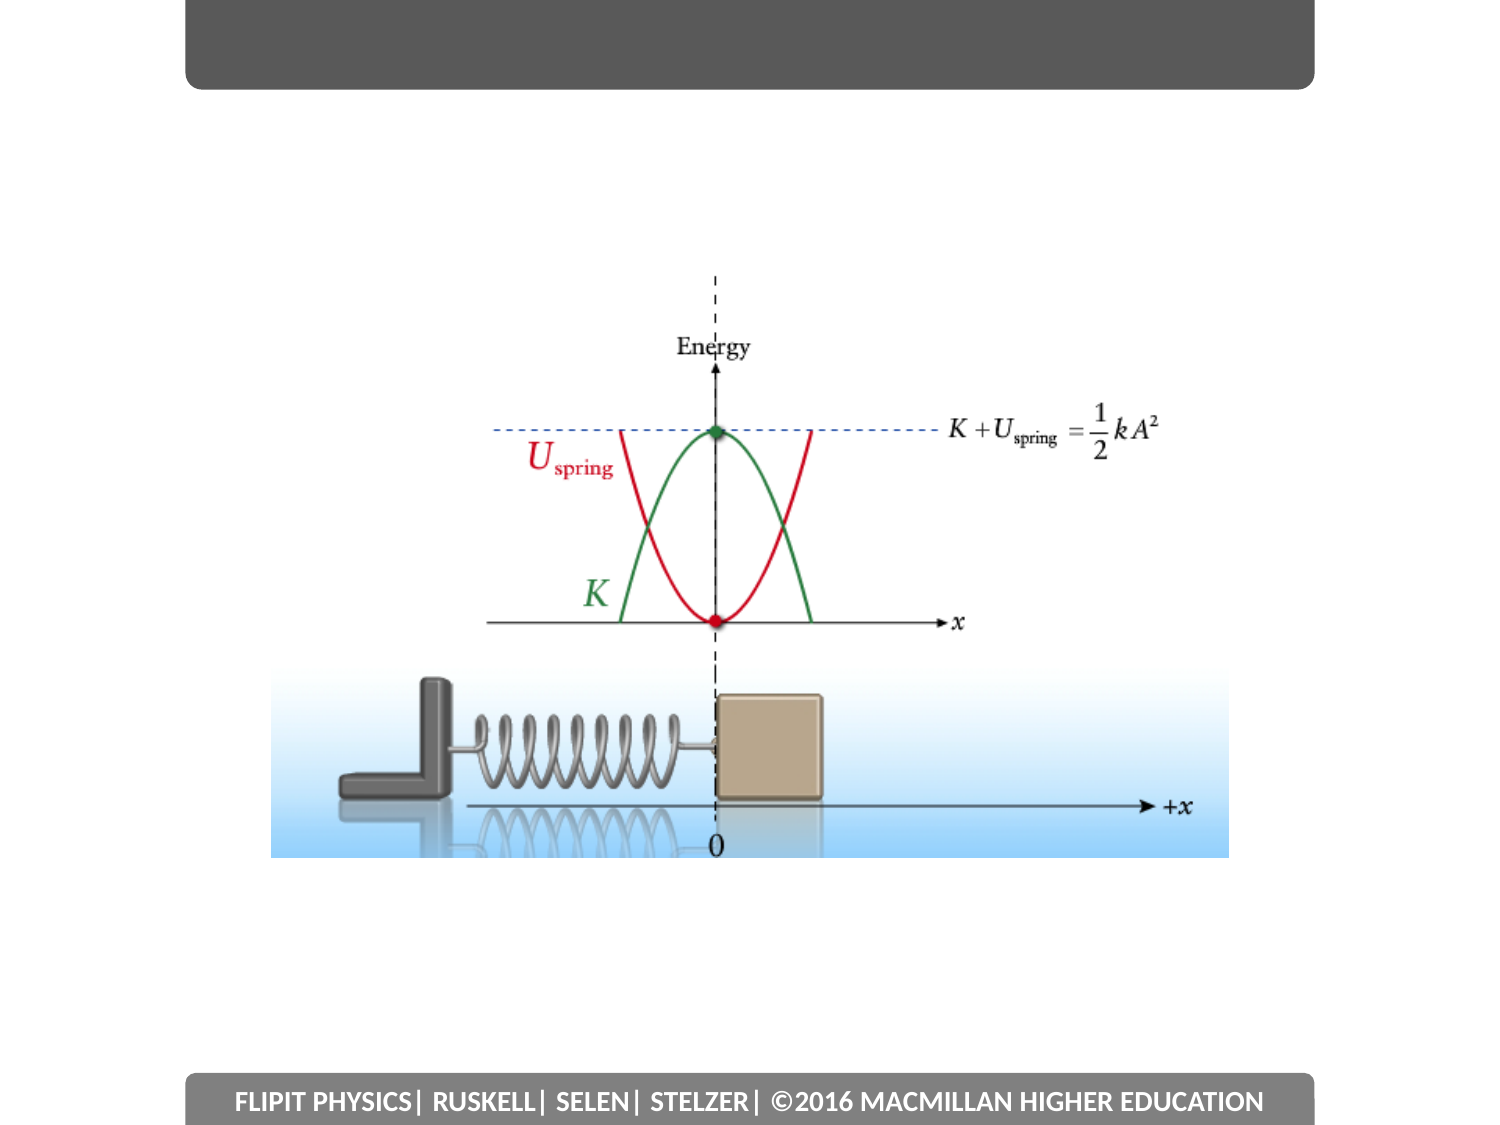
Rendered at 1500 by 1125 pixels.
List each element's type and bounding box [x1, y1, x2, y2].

picture [270, 266, 1230, 858]
text_box [185, 0, 1315, 90]
text_box [187, 1074, 1313, 1125]
